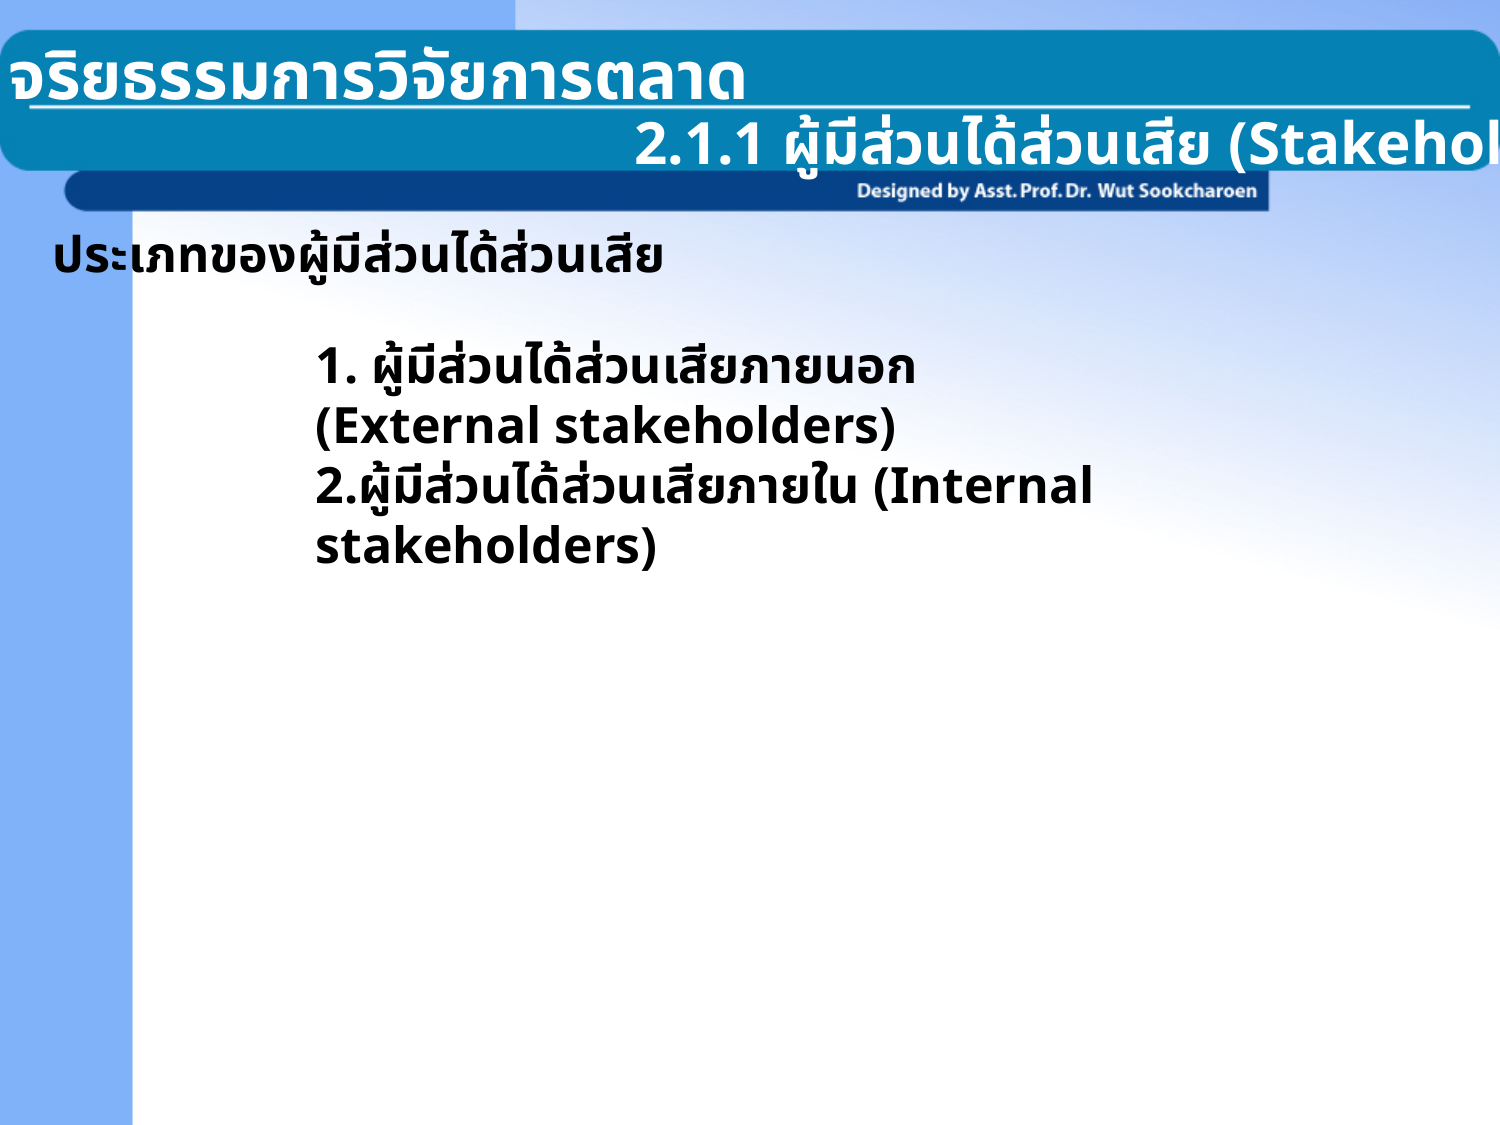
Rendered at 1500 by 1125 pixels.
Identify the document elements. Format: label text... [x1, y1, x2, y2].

picture [0, 0, 1500, 56]
picture [0, 146, 1500, 1125]
text_box ประเภทของผู้มีส่วนได้ส่วนเสีย [37, 215, 681, 290]
text_box ผู้มีส่วนได้ส่วนเสียภายนอก (External stakeholders) ผู้มีส่วนได้ส่วนเสียภายใน (Internal stakeholders) [301, 326, 1140, 581]
text_box 2.1.1 ผู้มีส่วนได้ส่วนเสีย (Stakeholders) [619, 98, 1500, 184]
text_box 2.1 จริยธรรมการวิจัยการตลาด [0, 25, 765, 121]
